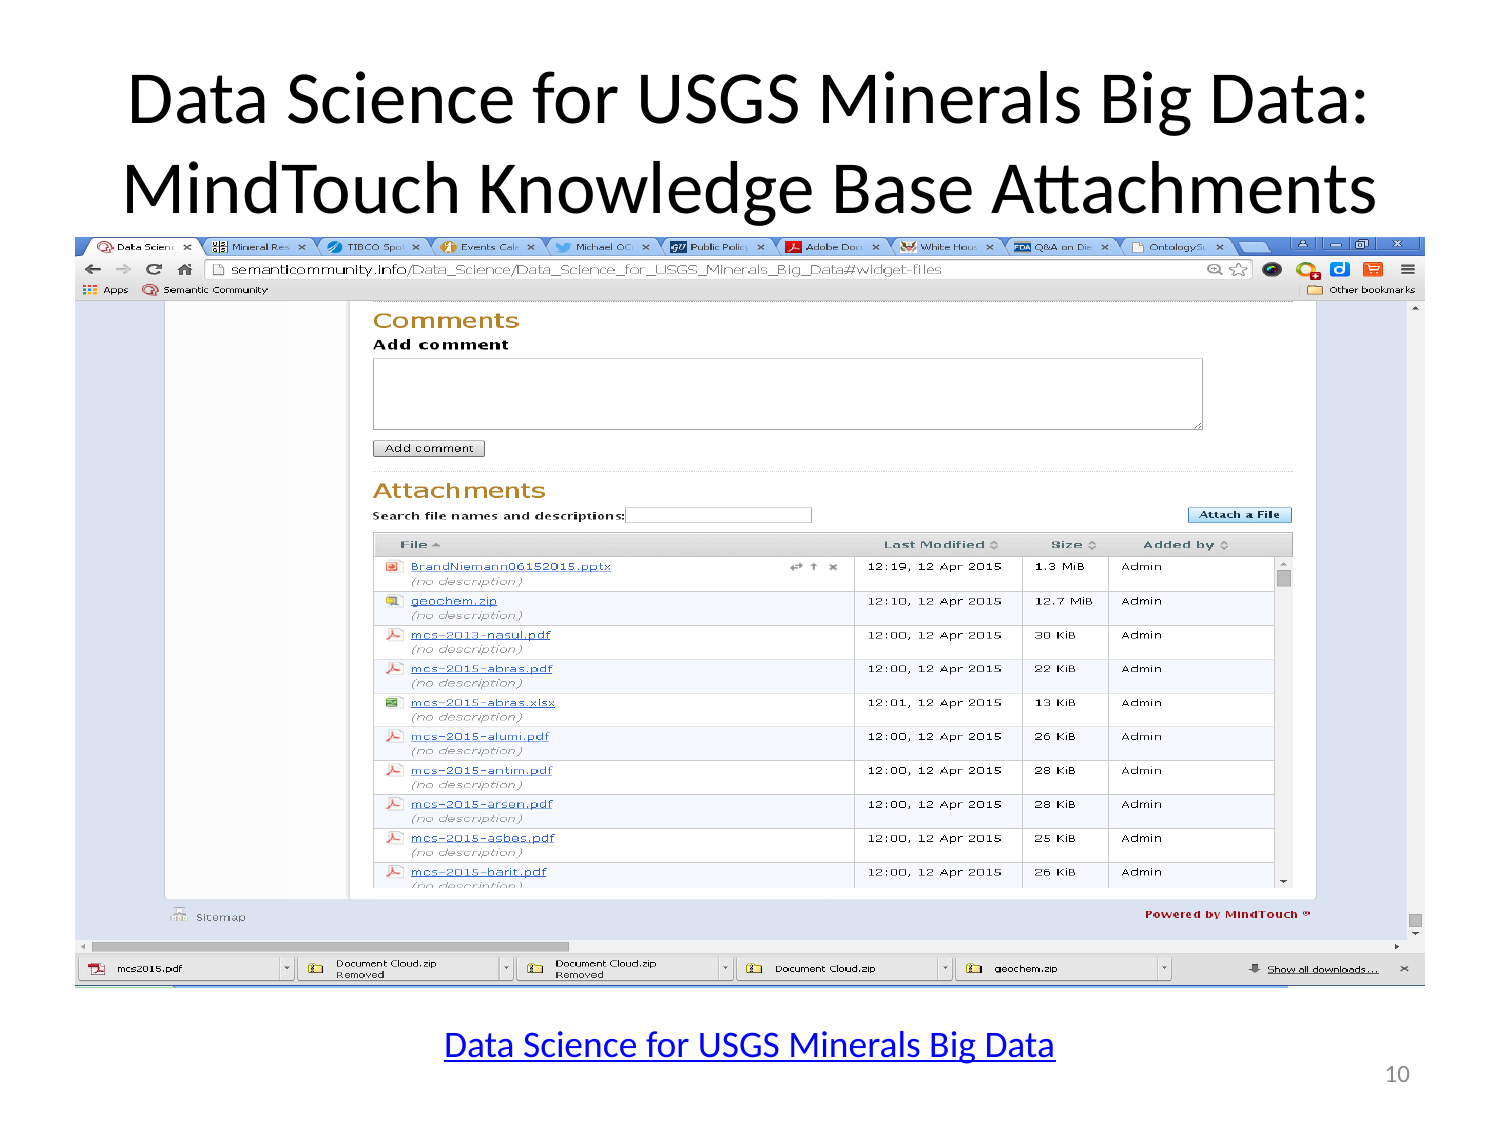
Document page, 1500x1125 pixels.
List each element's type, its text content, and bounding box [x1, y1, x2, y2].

title Data Science for USGS Minerals Big Data: MindTouch Knowledge Base Attachments [75, 45, 1425, 233]
text_box Data Science for USGS Minerals Big Data [429, 1012, 1071, 1073]
picture [74, 237, 1426, 988]
slide_number 10 [1074, 1042, 1425, 1103]
